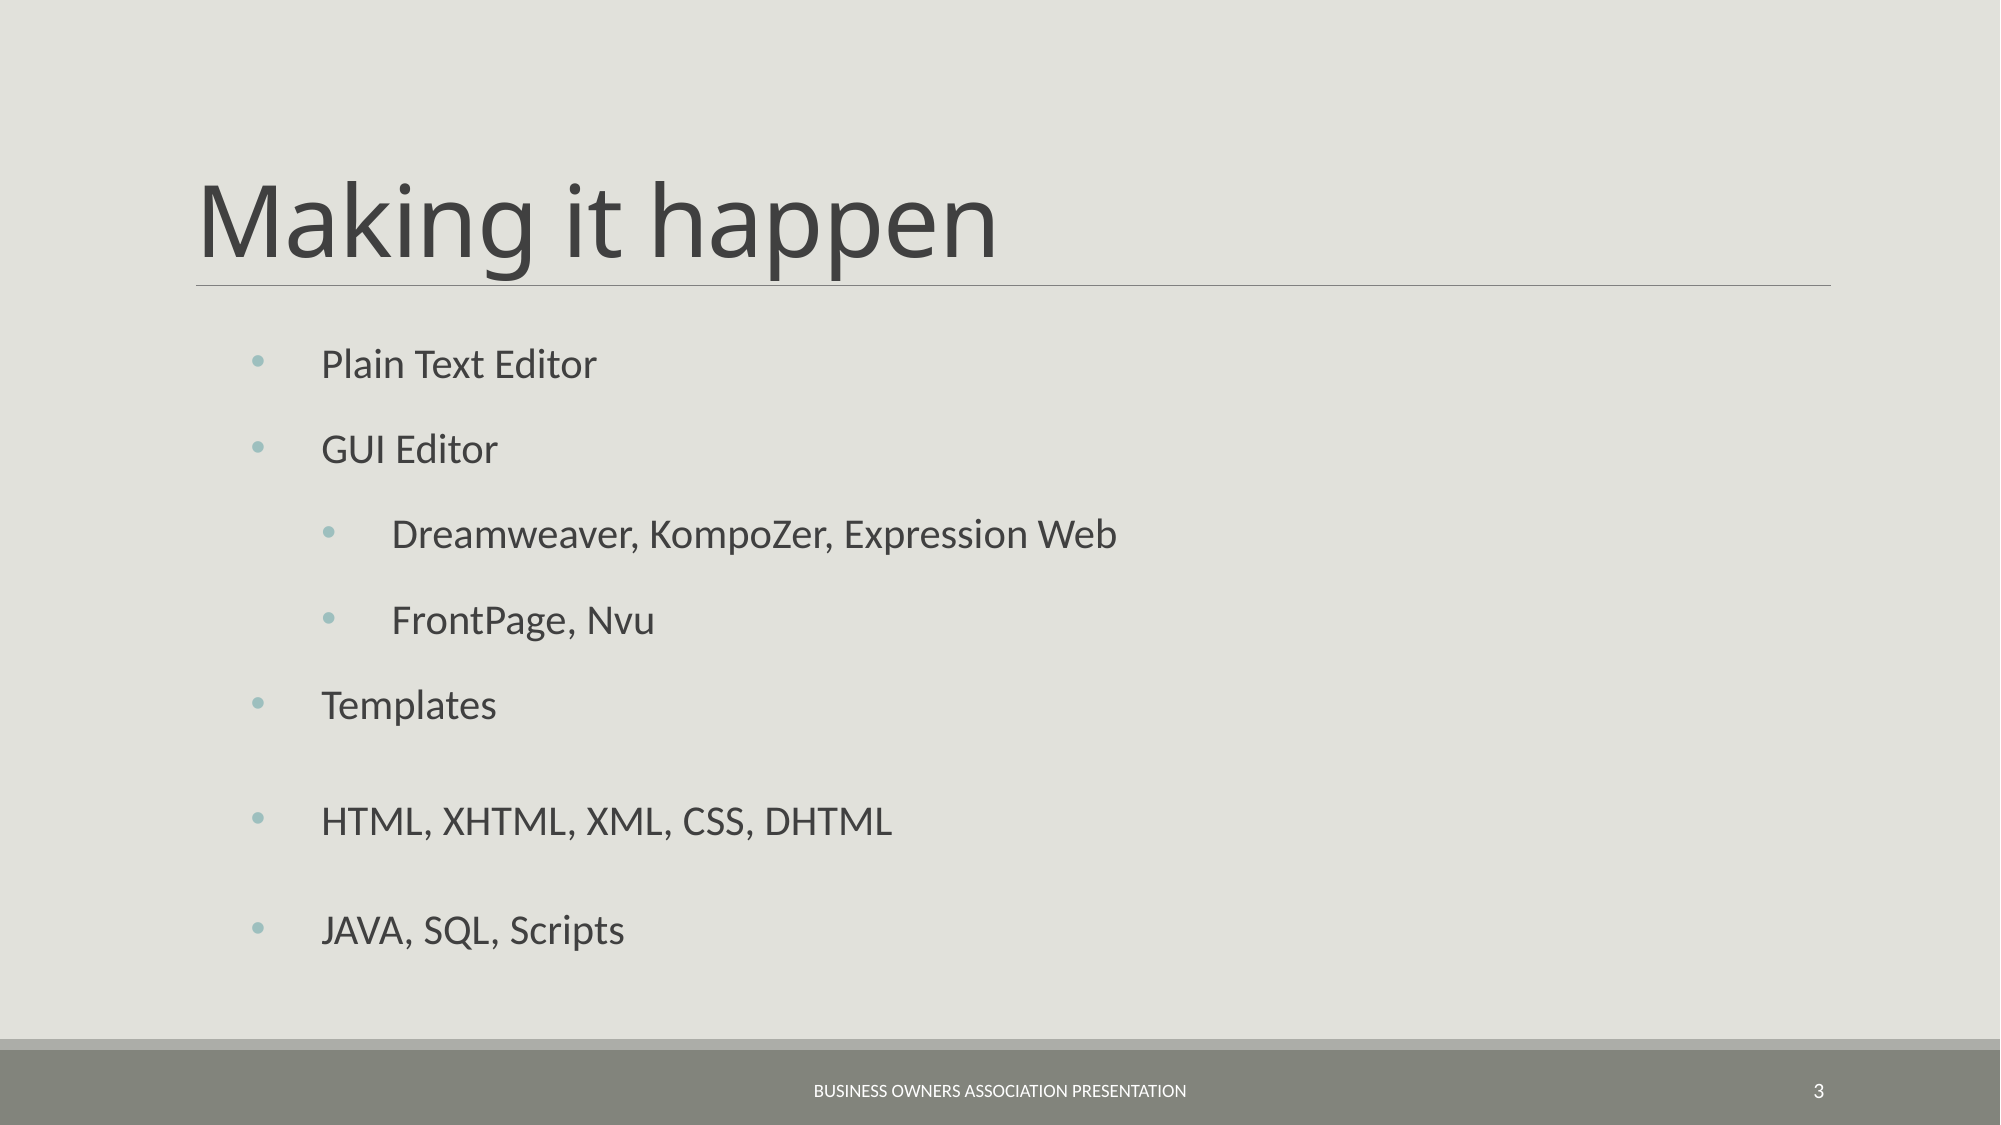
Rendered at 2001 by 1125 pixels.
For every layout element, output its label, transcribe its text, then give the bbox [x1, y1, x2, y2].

slide_number 3 [1624, 1059, 1840, 1120]
title Making it happen [180, 47, 1830, 285]
list Plain Text Editor GUI Editor Dreamweaver, KompoZer, Expression Web FrontPage, Nvu Templates HTML, XHTML, XML, CSS, DHTML JAVA, SQL, Scripts [180, 302, 1830, 963]
footer Business Owners Association Presentation [604, 1059, 1396, 1120]
